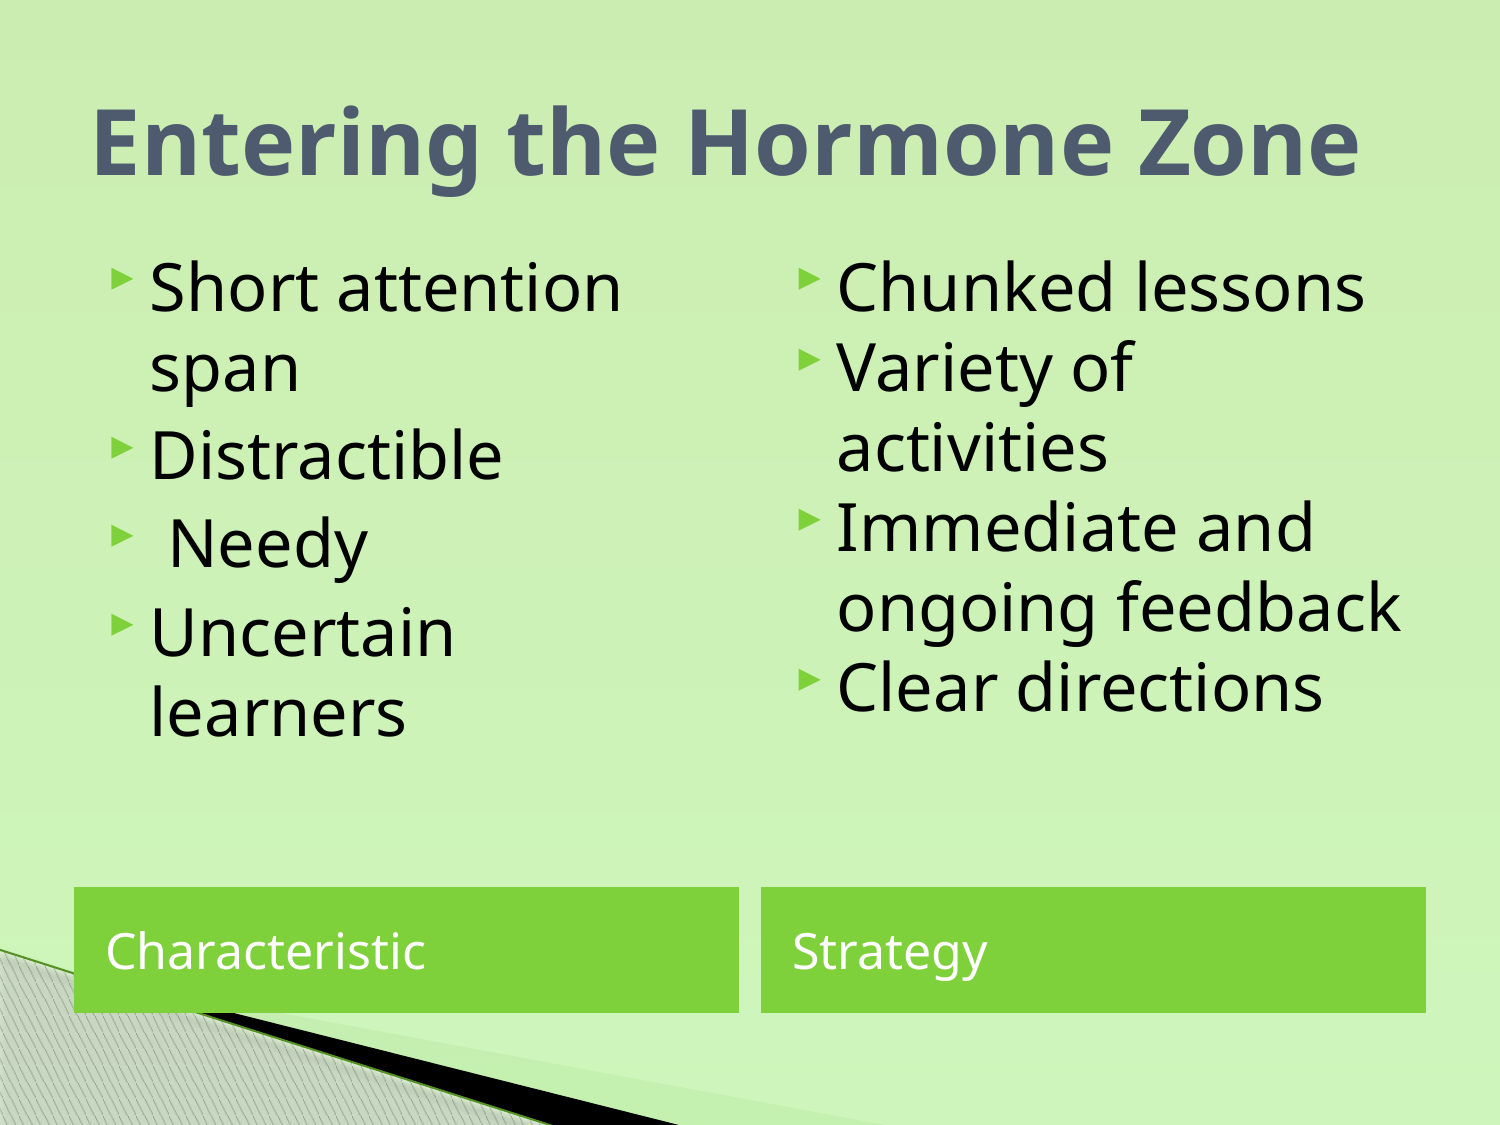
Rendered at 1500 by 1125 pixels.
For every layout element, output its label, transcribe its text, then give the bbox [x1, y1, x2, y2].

list Chunked lessons Variety of activities Immediate and ongoing feedback Clear directions [761, 236, 1425, 884]
list Strategy [761, 887, 1426, 1013]
list Characteristic [74, 887, 739, 1013]
list Short attention span Distractible Needy Uncertain learners [75, 236, 738, 884]
title Entering the Hormone Zone [75, 44, 1425, 233]
